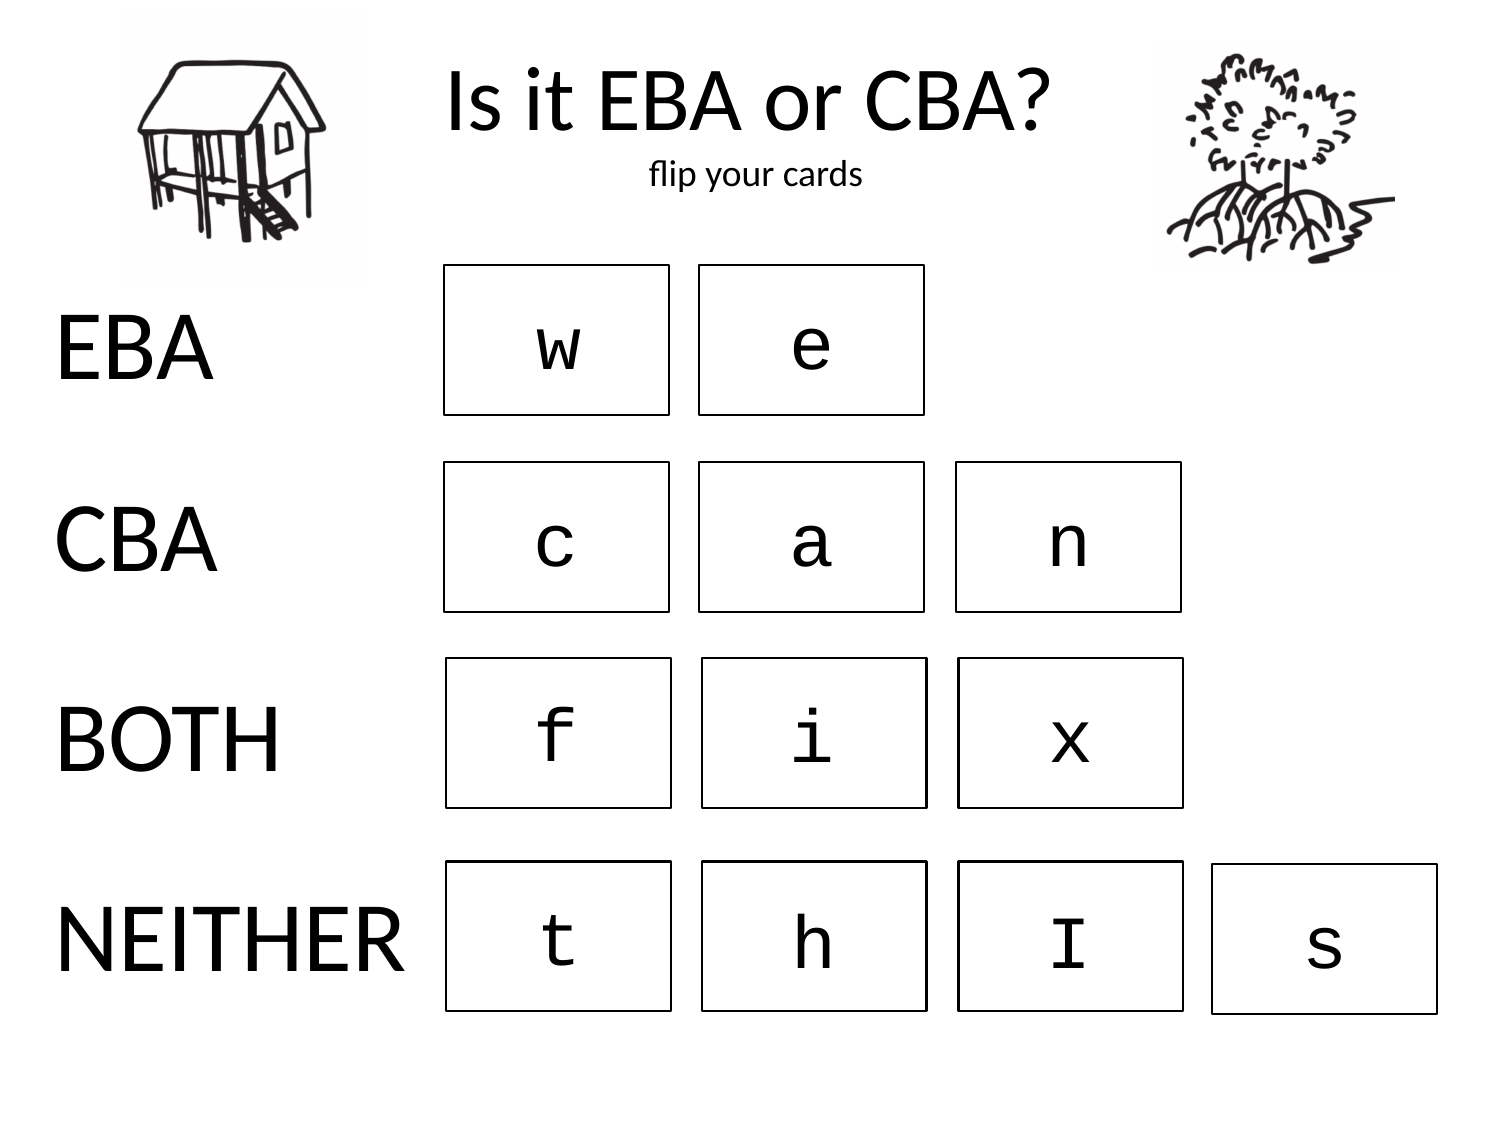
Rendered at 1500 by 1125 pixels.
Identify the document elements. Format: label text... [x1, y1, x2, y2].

text_box NEITHER [39, 864, 441, 999]
text_box CBA [39, 464, 340, 599]
text_box BOTH [39, 664, 340, 799]
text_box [445, 657, 1184, 809]
title Is it EBA or CBA? [75, 0, 1425, 188]
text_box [445, 861, 1438, 1015]
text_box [124, 10, 1396, 303]
text_box EBA [39, 272, 340, 407]
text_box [443, 311, 925, 416]
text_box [443, 462, 1182, 613]
